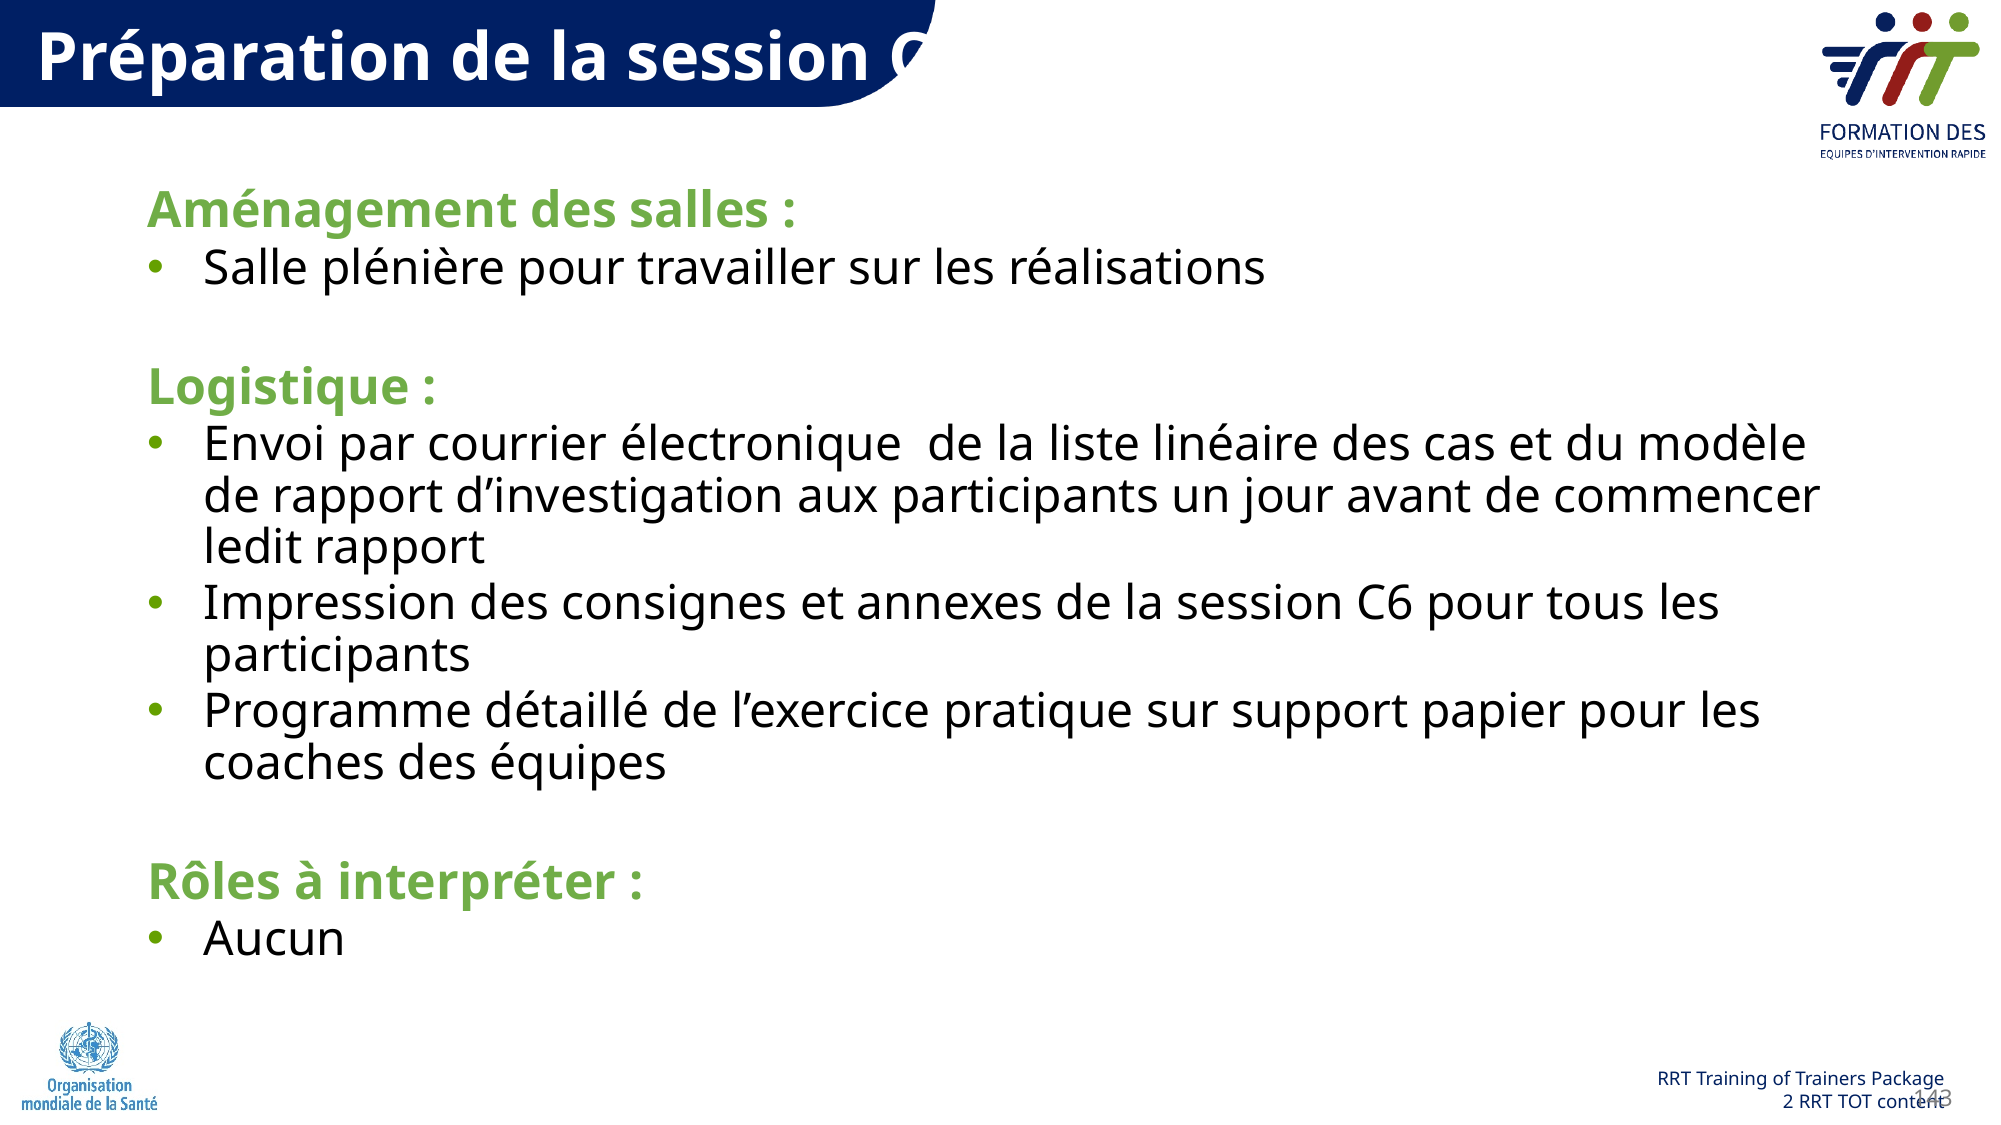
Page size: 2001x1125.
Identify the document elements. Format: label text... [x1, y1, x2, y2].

list Aménagement des salles : Salle plénière pour travailler sur les réalisations Logistique : Envoi par courrier électronique de la liste linéaire des cas et du modèle de rapport d’investigation aux participants un jour avant de commencer ledit rapport Impression des consignes et annexes de la session C6 pour tous les participants Programme détaillé de l’exercice pratique sur support papier pour les coaches des équipes Rôles à interpréter : Aucun [139, 176, 1835, 975]
picture [20, 1020, 158, 1111]
text_box Préparation de la session C6 [29, 5, 1497, 101]
picture [1820, 11, 1986, 160]
picture [0, 0, 936, 107]
